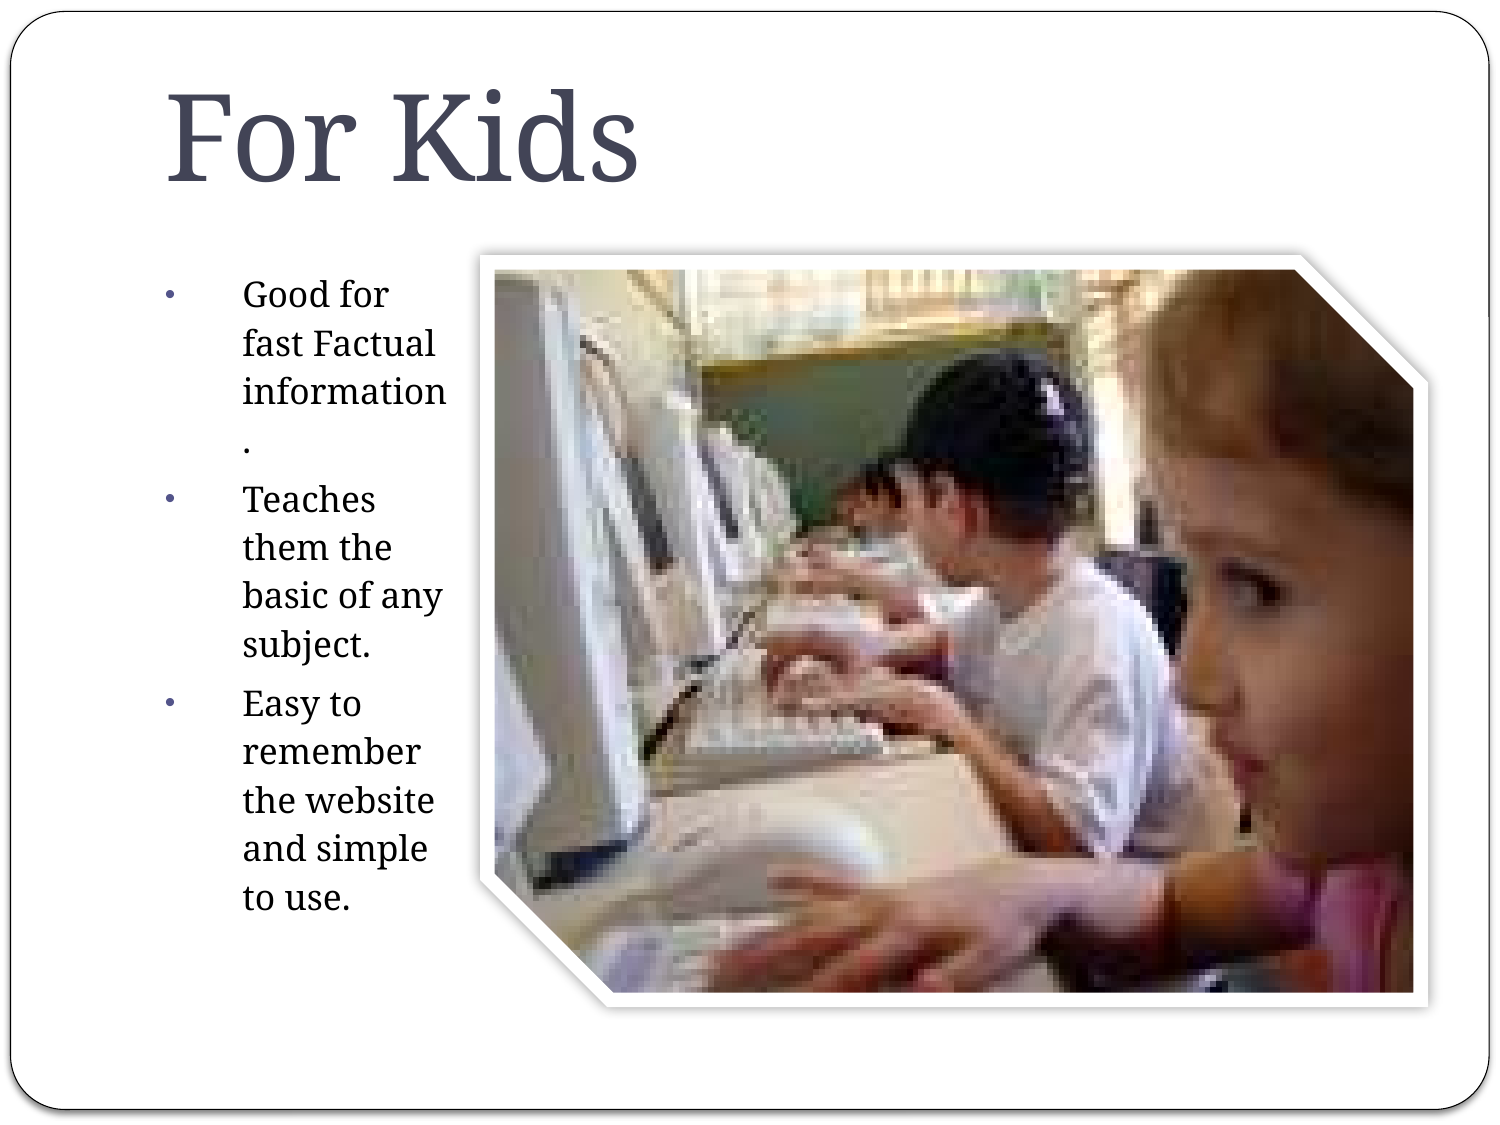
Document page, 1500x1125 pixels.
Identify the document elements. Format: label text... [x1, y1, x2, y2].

list Good for fast Factual information. Teaches them the basic of any subject. Easy to remember the website and simple to use. [150, 262, 463, 1000]
picture [487, 262, 1421, 1001]
title For Kids [150, 44, 1425, 233]
